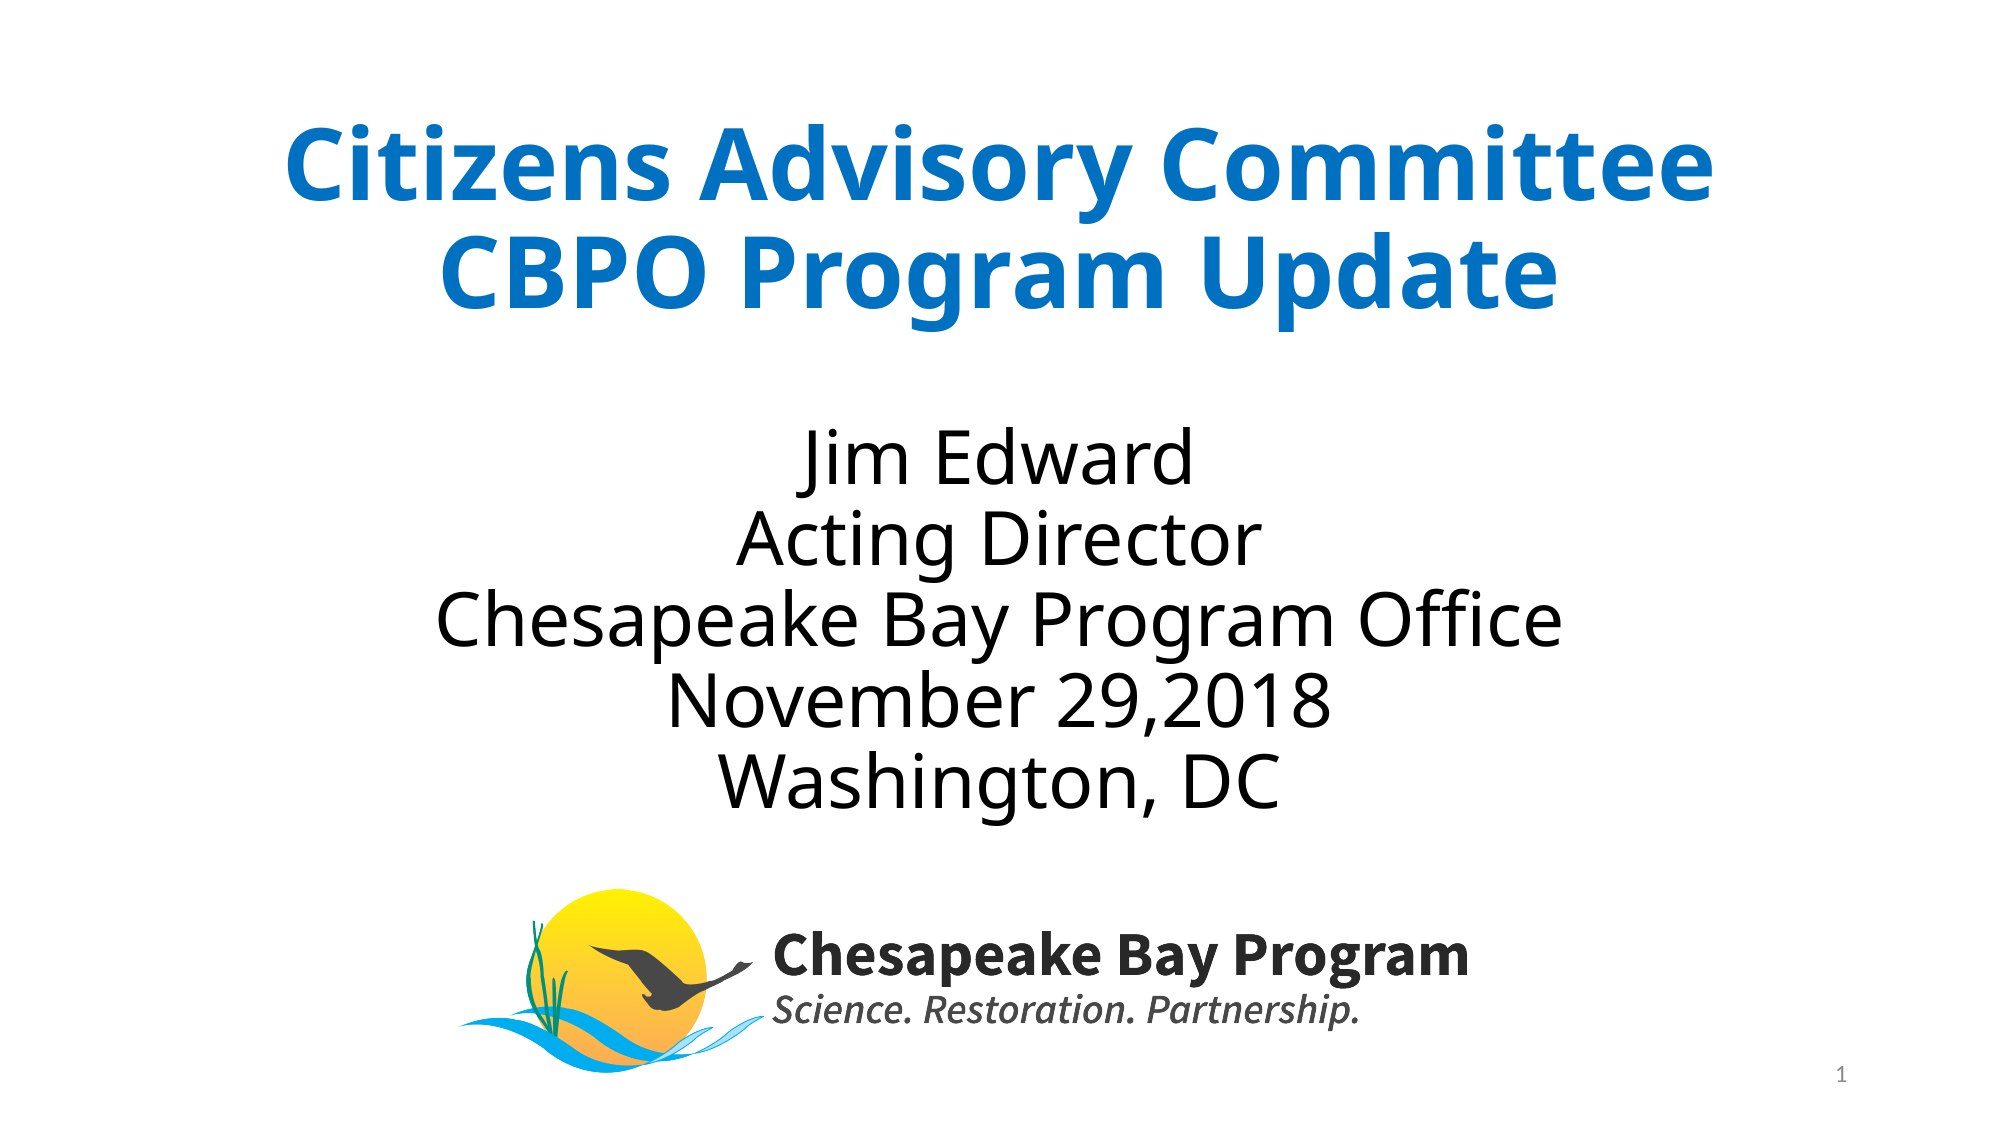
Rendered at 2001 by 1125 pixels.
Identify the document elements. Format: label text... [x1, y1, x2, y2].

title Citizens Advisory Committee CBPO Program Update Jim Edward Acting Director Chesapeake Bay Program Office November 29,2018 Washington, DC [249, 104, 1750, 832]
picture [458, 889, 1467, 1073]
slide_number 1 [1412, 1042, 1863, 1103]
